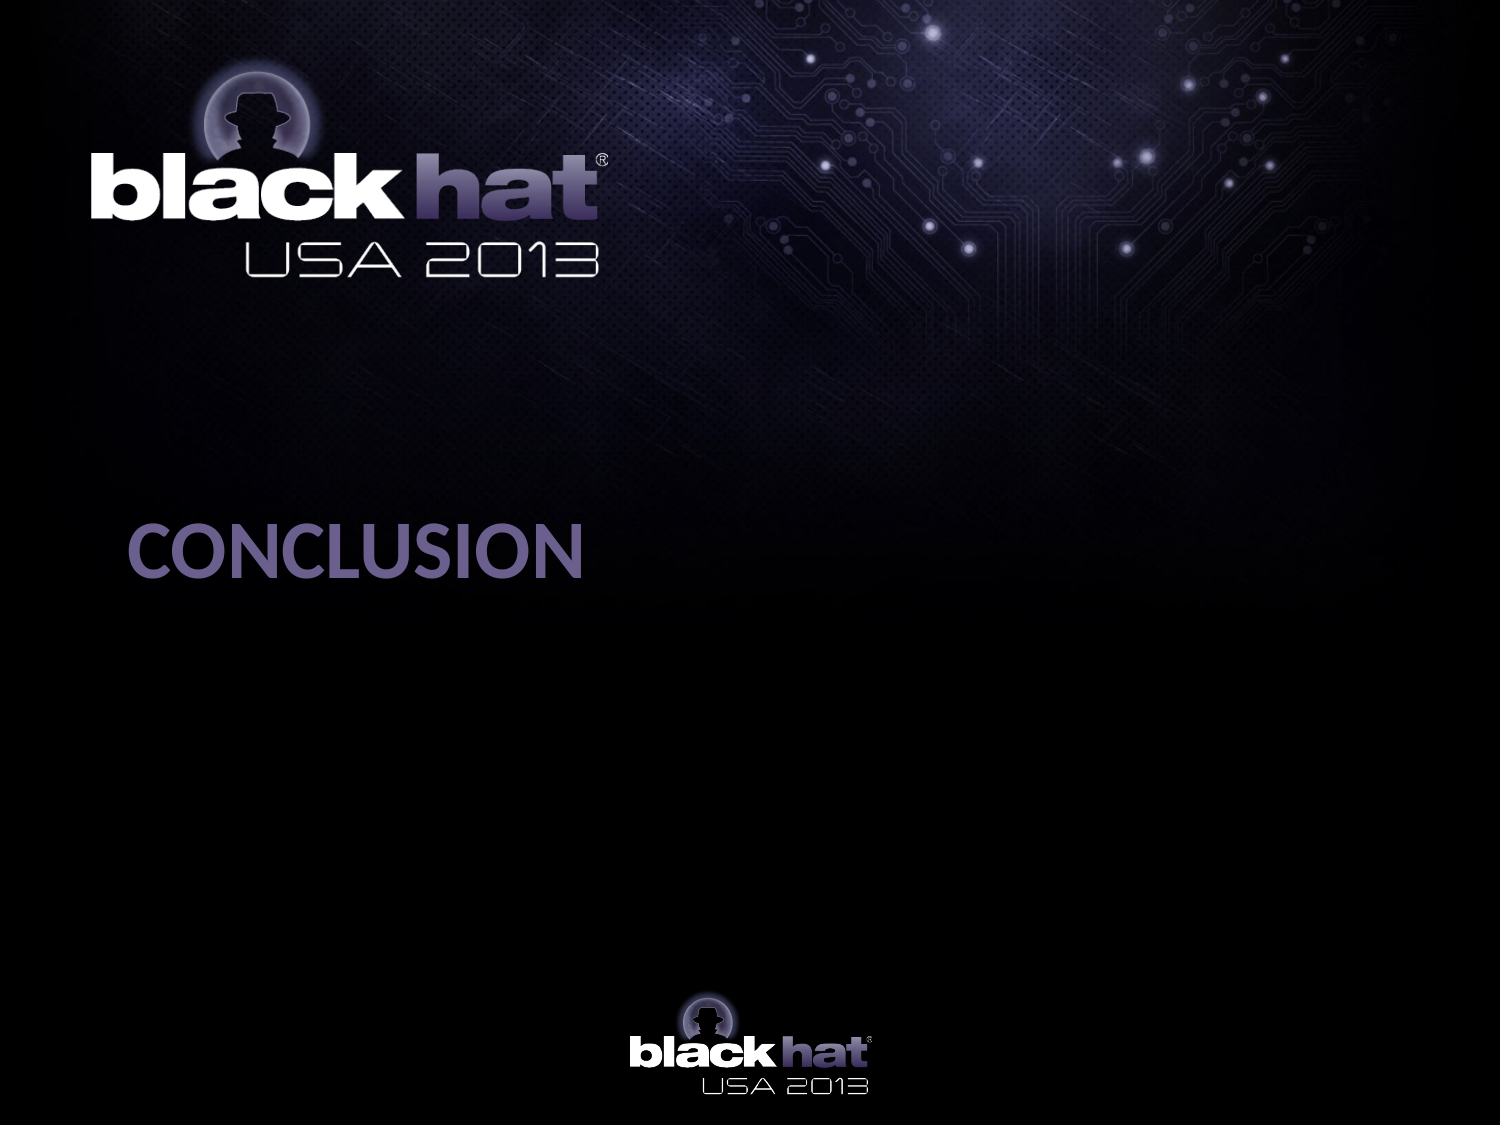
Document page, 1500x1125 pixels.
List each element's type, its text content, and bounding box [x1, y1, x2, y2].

picture [0, 0, 1500, 646]
picture [628, 987, 872, 1100]
title conclusion [112, 487, 1388, 711]
